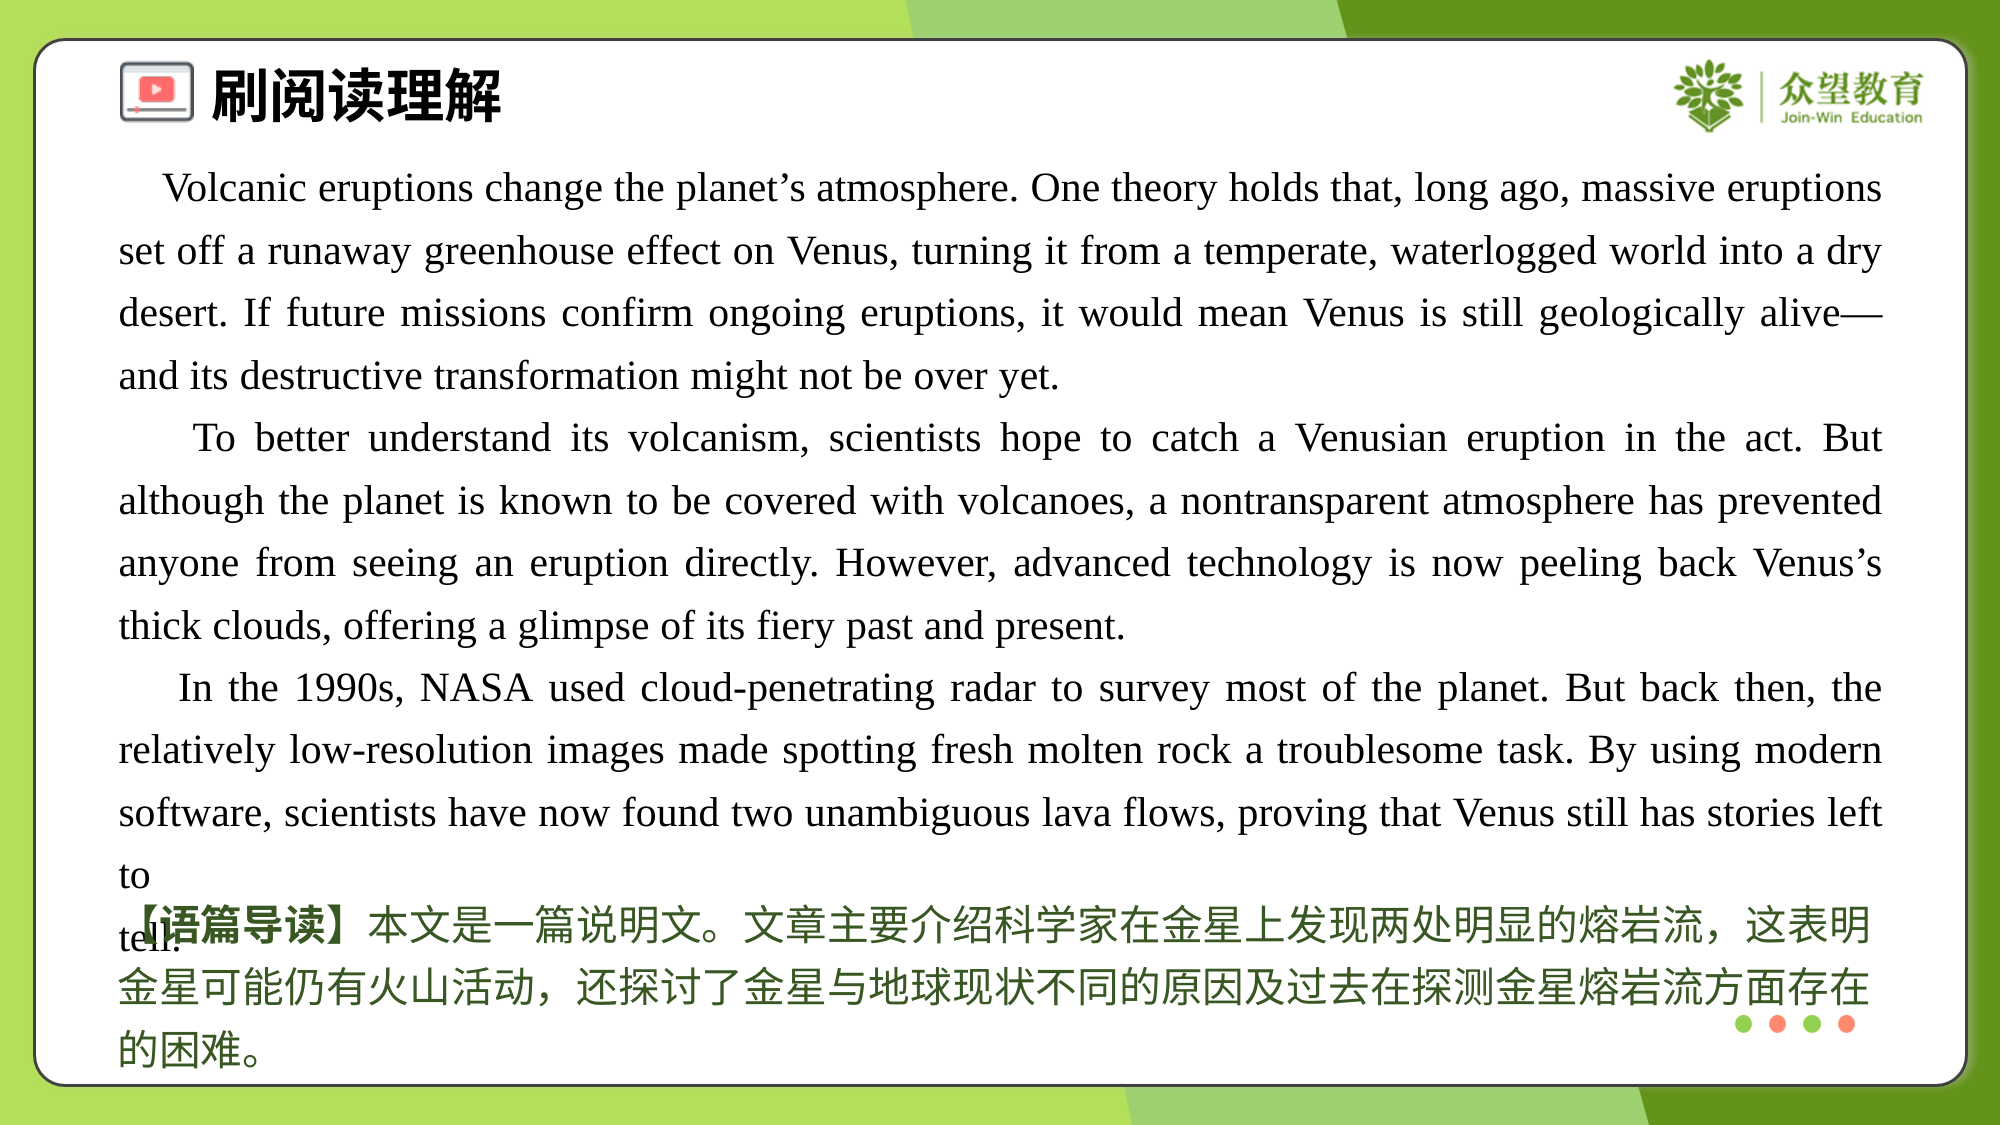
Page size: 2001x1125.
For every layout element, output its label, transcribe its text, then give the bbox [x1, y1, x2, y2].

text_box 【语篇导读】本文是一篇说明文。文章主要介绍科学家在金星上发现两处明显的熔岩流，这表明金星可能仍有火山活动，还探讨了金星与地球现状不同的原因及过去在探测金星熔岩流方面存在的困难。 [117, 886, 1882, 1069]
text_box Volcanic eruptions change the planet’s atmosphere. One theory holds that, long ago, massive eruptions set off a runaway greenhouse effect on Venus, turning it from a temperate, waterlogged world into a dry desert. If future missions confirm ongoing eruptions, it would mean Venus is still geologically alive—and its destructive transformation might not be over yet. To better understand its volcanism, scientists hope to catch a Venusian eruption in the act. But although the planet is known to be covered with volcanoes, a nontransparent atmosphere has prevented anyone from seeing an eruption directly. However, advanced technology is now peeling back Venus’s thick clouds, offering a glimpse of its fiery past and present. In the 1990s, NASA used cloud-penetrating radar to survey most of the planet. But back then, the relatively low-resolution images made spotting fresh molten rock a troublesome task. By using modern software, scientists have now found two unambiguous lava flows, proving that Venus still has stories left to tell.#5 [118, 147, 1883, 892]
picture [0, 0, 2000, 1125]
